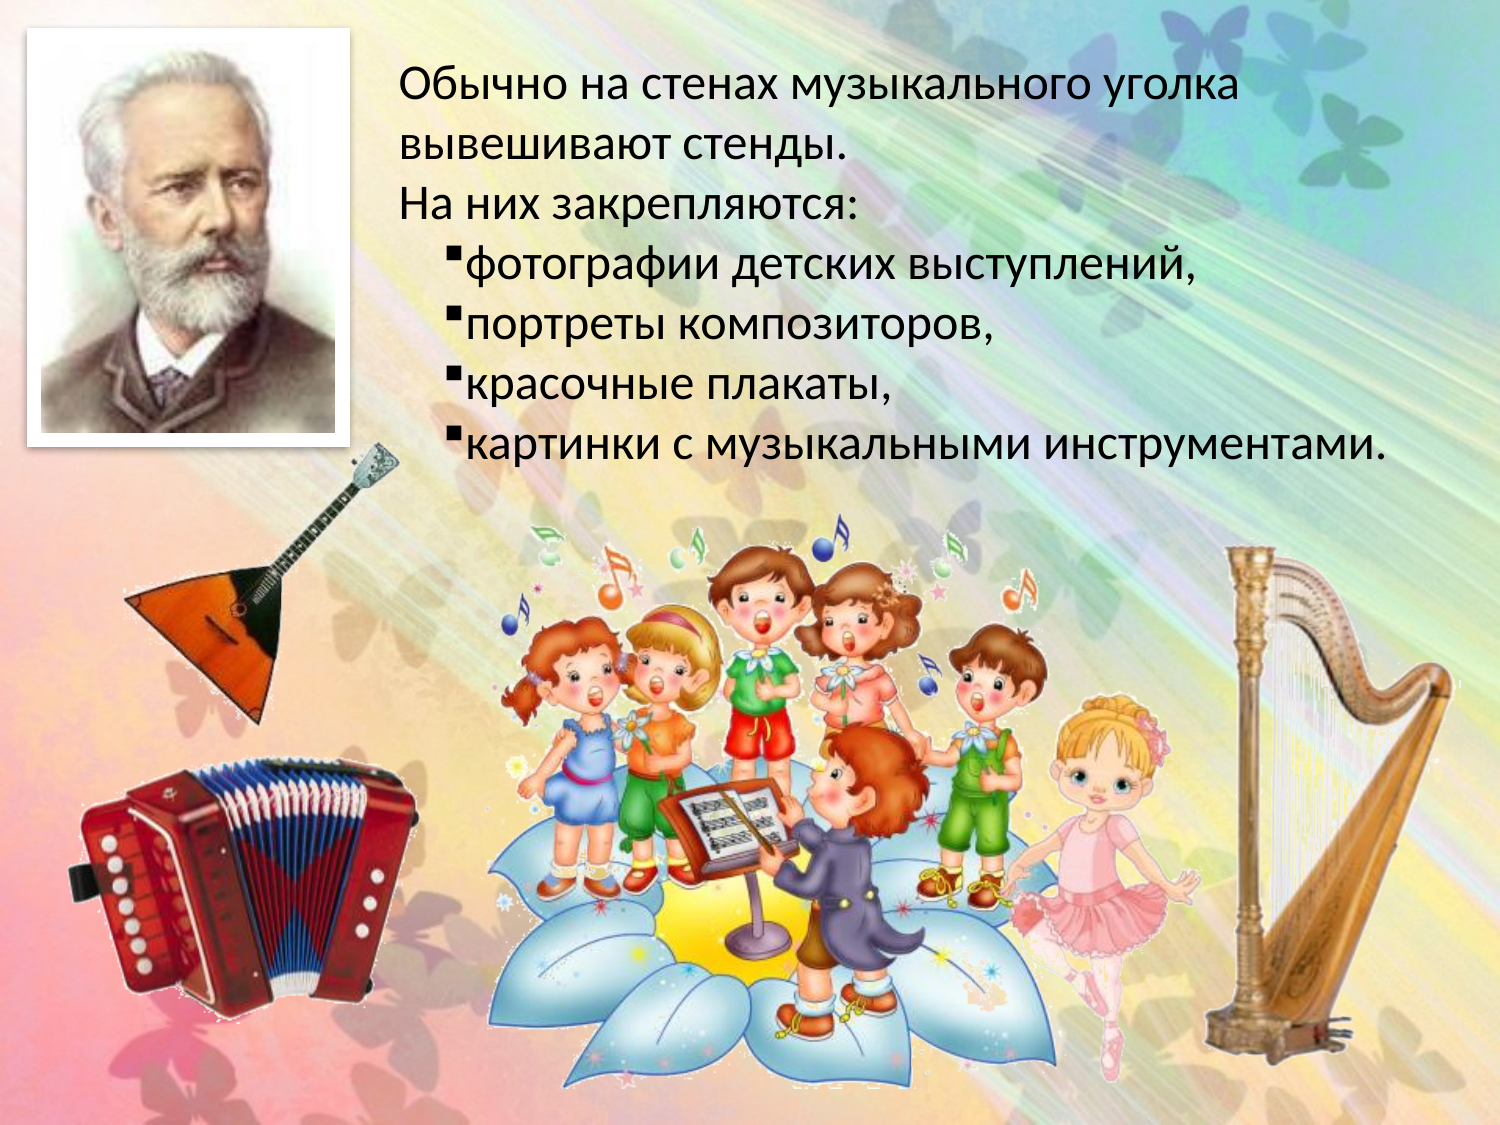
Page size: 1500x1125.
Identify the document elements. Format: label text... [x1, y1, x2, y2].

picture [41, 503, 1461, 1089]
picture [41, 42, 406, 729]
text_box Обычно на стенах музыкального уголка вывешивают стенды. На них закрепляются: фотографии детских выступлений, портреты композиторов, красочные плакаты, картинки с музыкальными инструментами. [383, 42, 1430, 478]
